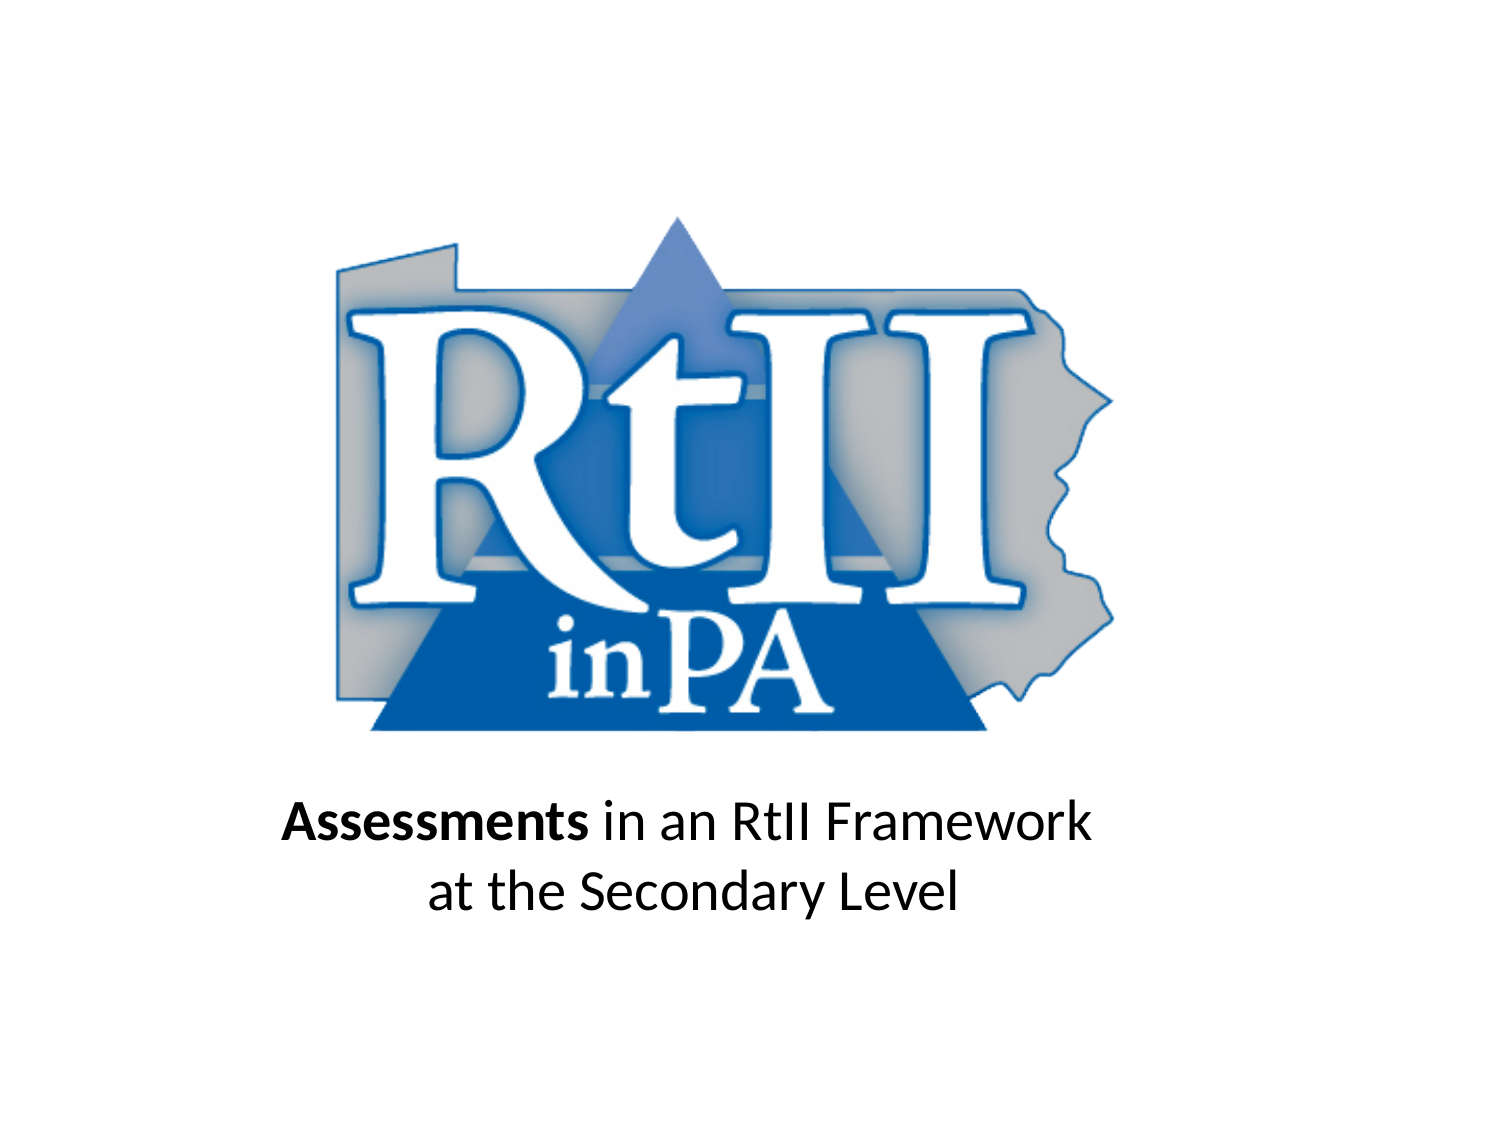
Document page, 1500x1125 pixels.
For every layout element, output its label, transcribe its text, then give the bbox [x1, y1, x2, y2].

text_box Assessments in an RtII Framework at the Secondary Level [237, 774, 1150, 930]
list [324, 212, 1121, 736]
